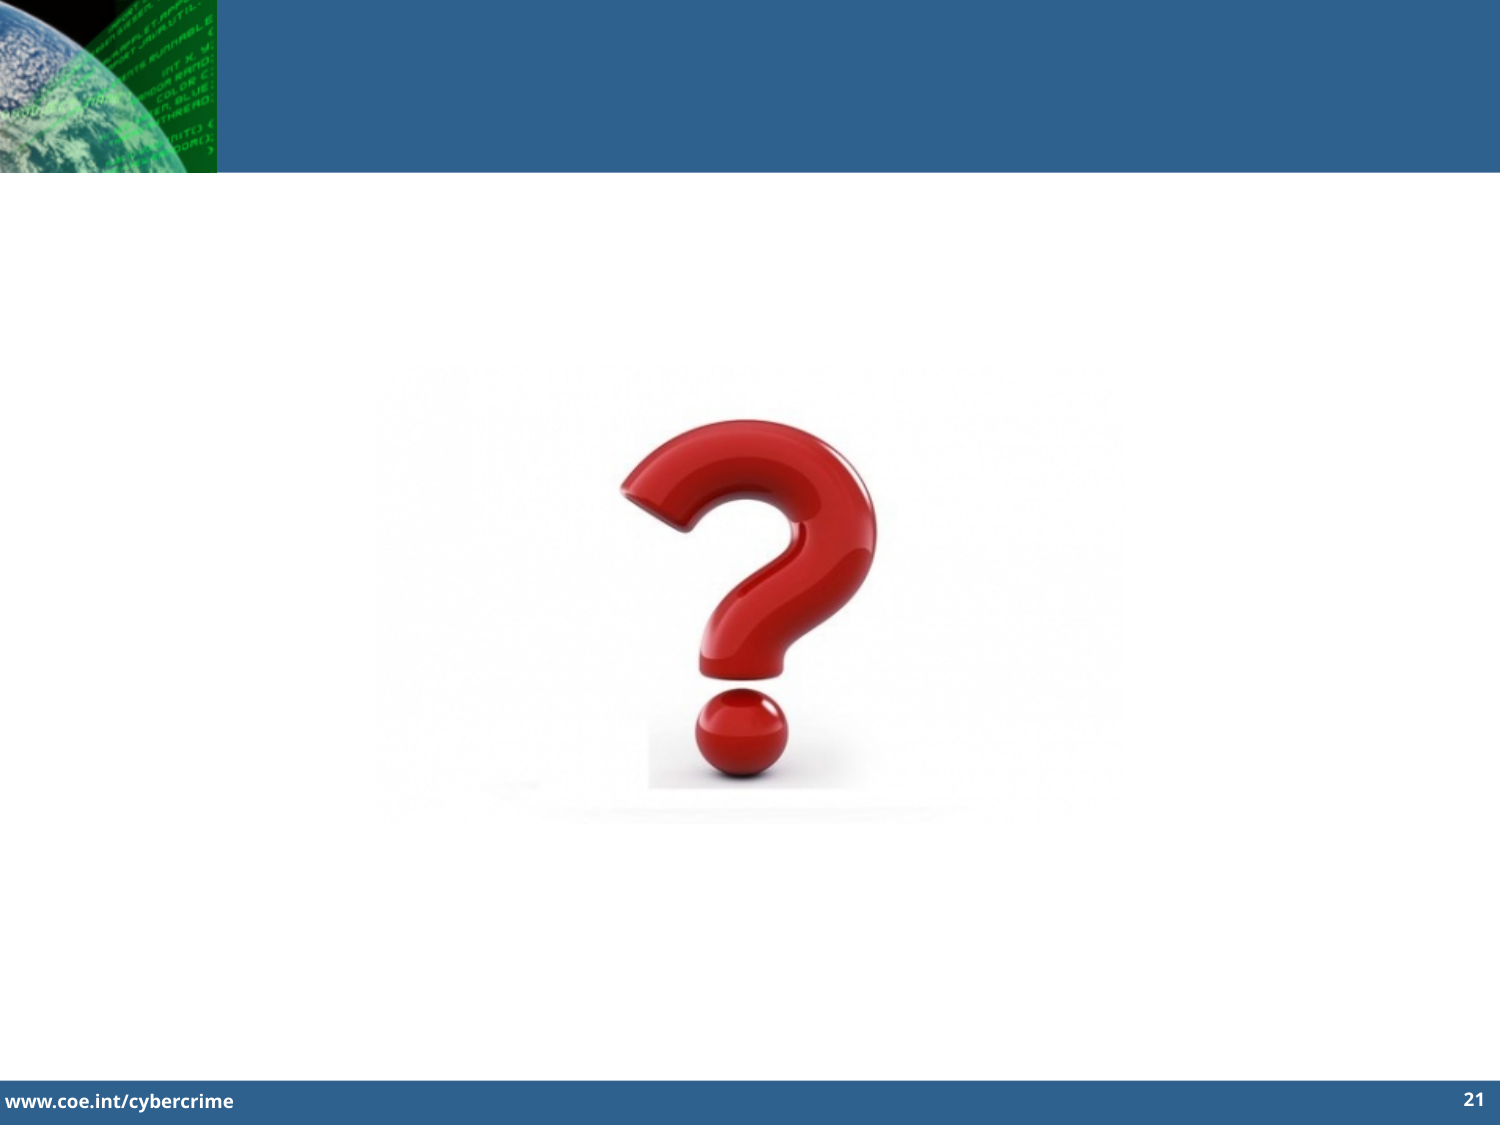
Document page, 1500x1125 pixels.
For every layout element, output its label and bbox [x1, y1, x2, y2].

picture [375, 365, 1125, 824]
picture [0, 0, 217, 173]
